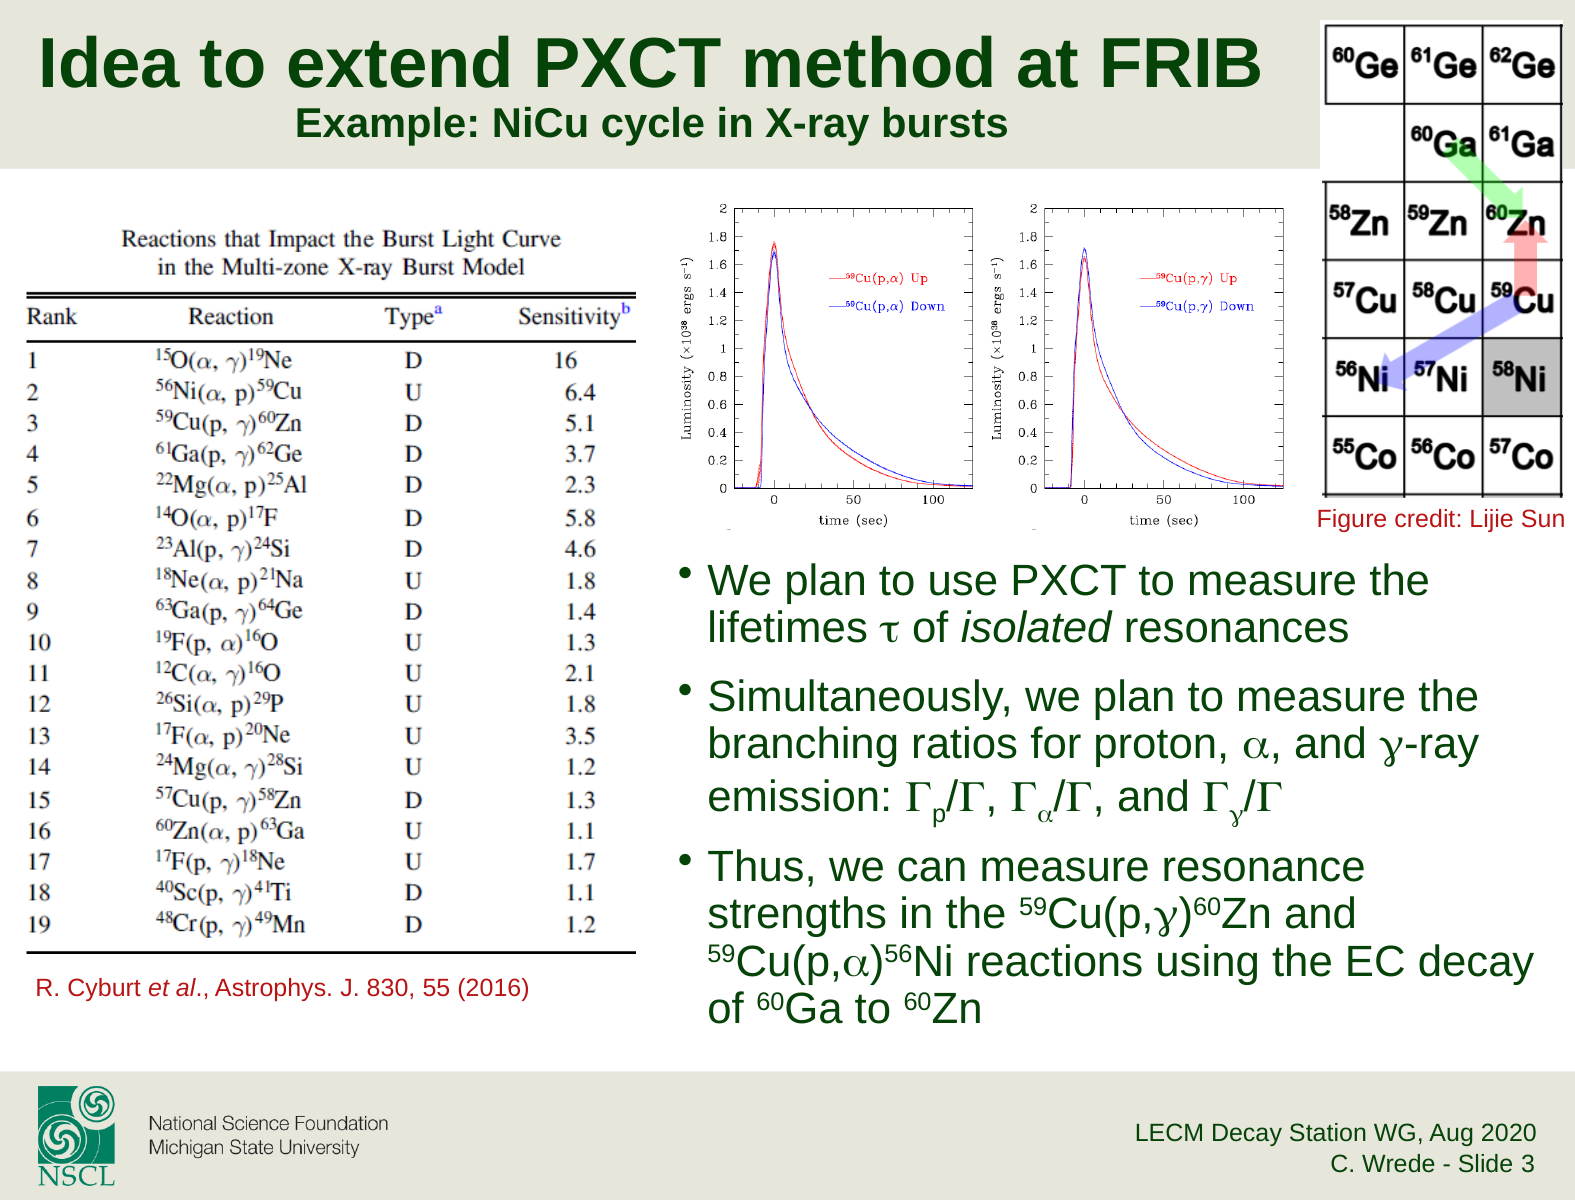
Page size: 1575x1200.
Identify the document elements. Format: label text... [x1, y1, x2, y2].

footer LECM Decay Station WG, Aug 2020 [862, 1112, 1553, 1150]
text_box Figure credit: Lijie Sun [1301, 495, 1575, 540]
slide_number C. Wrede - Slide 3 [862, 1149, 1550, 1175]
title Idea to extend PXCT method at FRIB Example: NiCu cycle in X-ray bursts [11, 22, 1293, 152]
picture [0, 0, 1575, 1200]
text_box R. Cyburt et al., Astrophys. J. 830, 55 (2016) [20, 963, 546, 1009]
list We plan to use PXCT to measure the lifetimes t of isolated resonances Simultaneously, we plan to measure the branching ratios for proton, a, and g-ray emission: Gp/G, Ga/G, and Gg/G Thus, we can measure resonance strengths in the 59Cu(p,g)60Zn and 59Cu(p,a)56Ni reactions using the EC decay of 60Ga to 60Zn [677, 557, 1554, 964]
